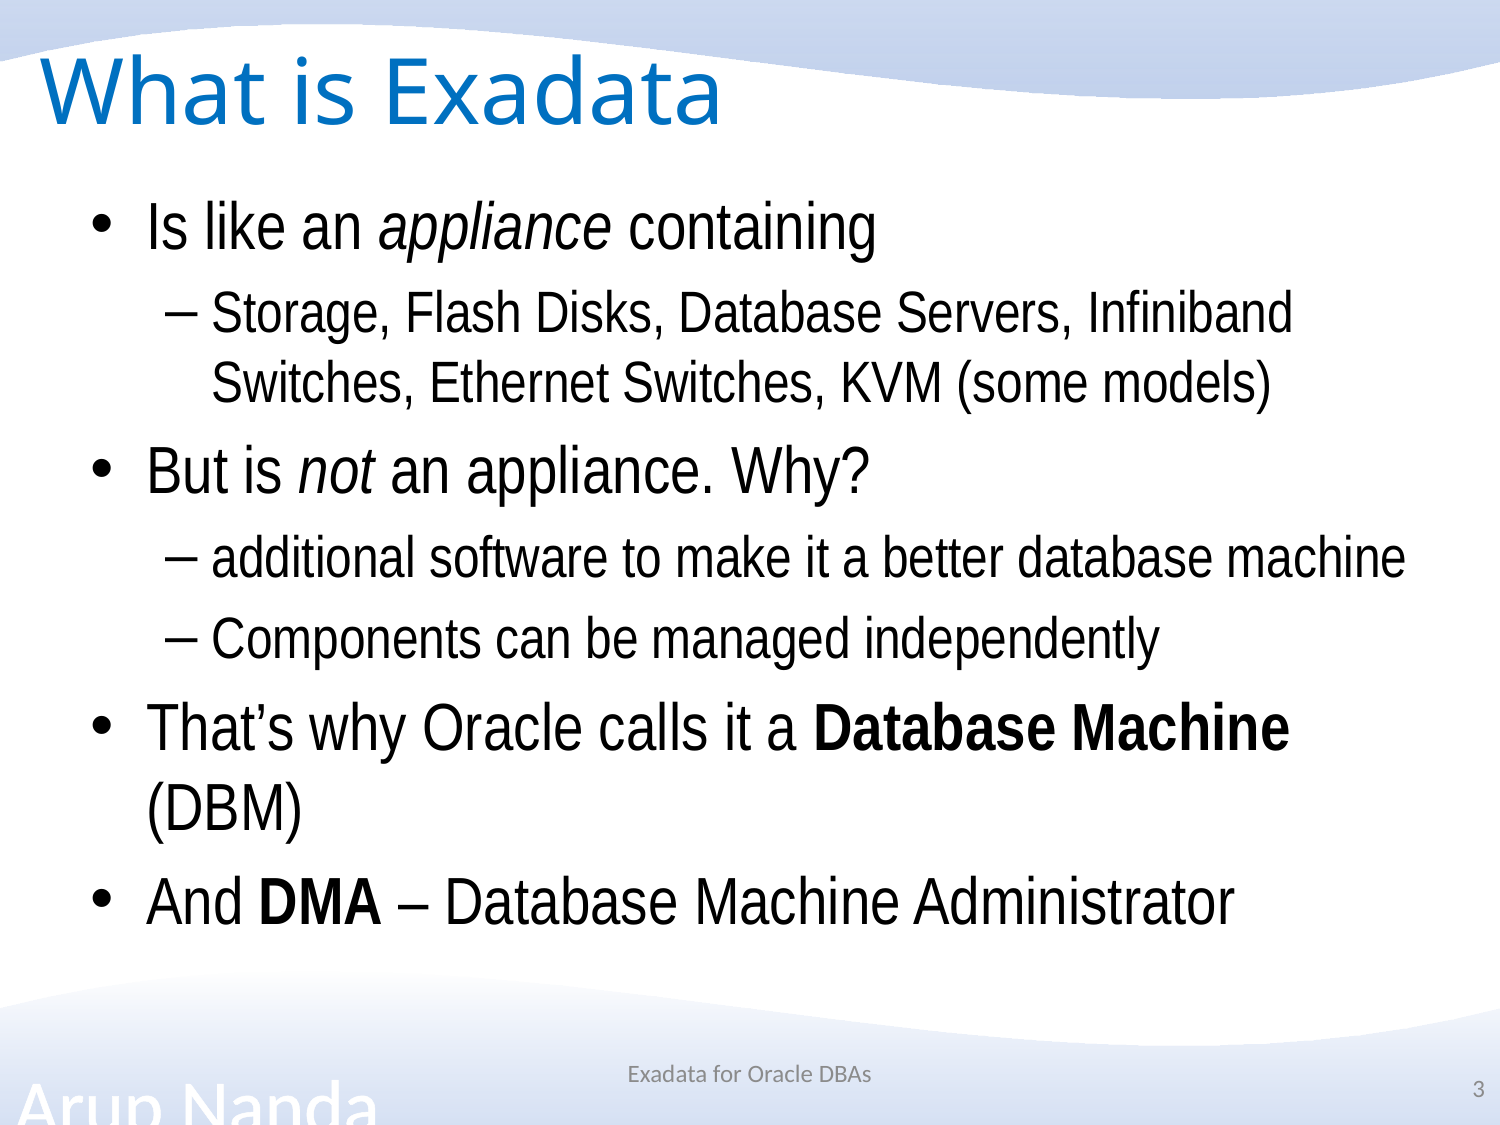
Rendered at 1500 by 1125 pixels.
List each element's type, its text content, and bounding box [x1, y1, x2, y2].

title What is Exadata [24, 24, 1475, 150]
footer Exadata for Oracle DBAs [512, 1042, 988, 1103]
list Is like an appliance containing Storage, Flash Disks, Database Servers, Infiniband Switches, Ethernet Switches, KVM (some models) But is not an appliance. Why? additional software to make it a better database machine Components can be managed independently That’s why Oracle calls it a Database Machine (DBM) And DMA – Database Machine Administrator [75, 174, 1425, 1005]
slide_number 3 [1212, 1062, 1500, 1113]
